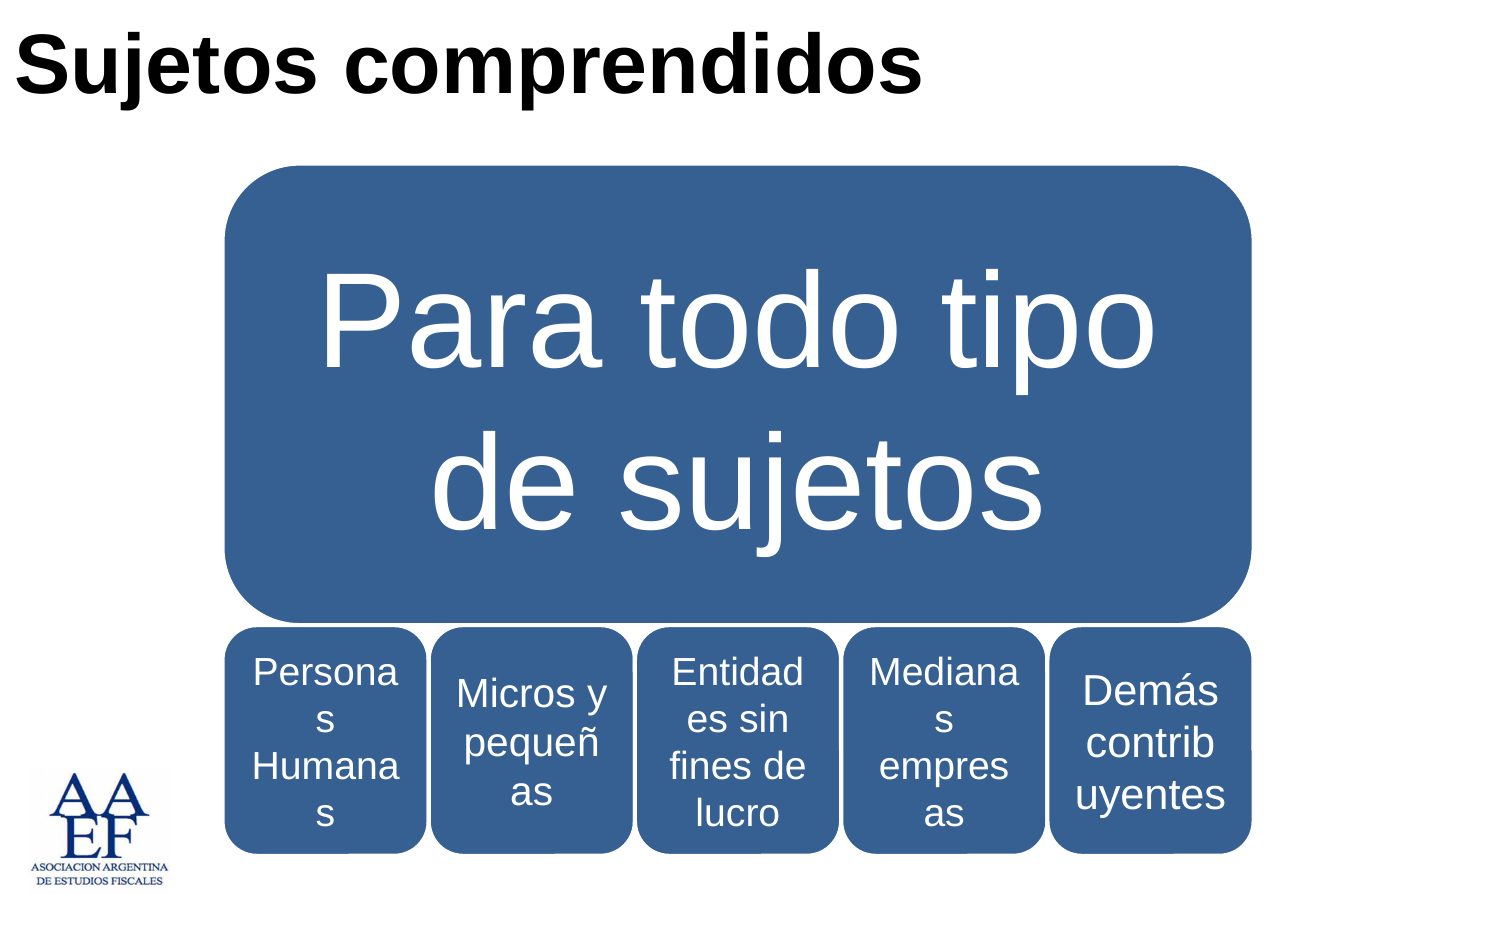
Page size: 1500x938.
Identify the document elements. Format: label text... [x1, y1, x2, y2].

picture [28, 768, 171, 895]
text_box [222, 163, 1254, 857]
text_box Sujetos comprendidos [0, 2, 955, 119]
